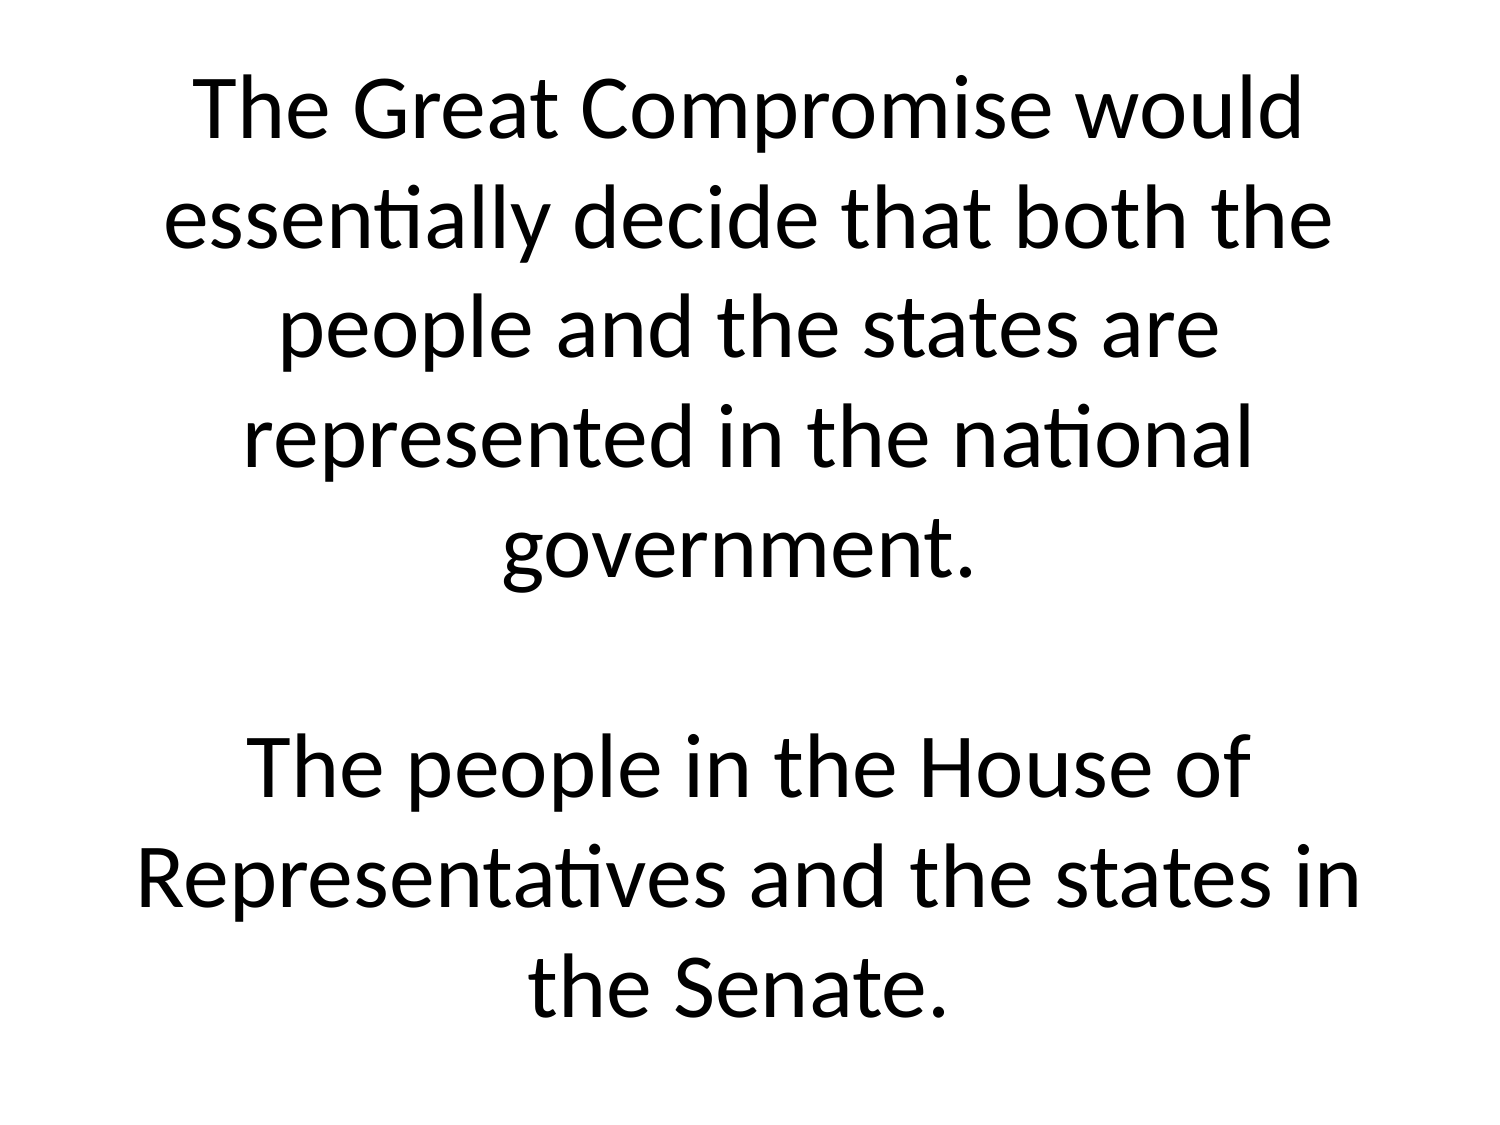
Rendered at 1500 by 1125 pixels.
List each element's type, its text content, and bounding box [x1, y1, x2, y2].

title The Great Compromise would essentially decide that both the people and the states are represented in the national government. The people in the House of Representatives and the states in the Senate. [75, 45, 1425, 1038]
